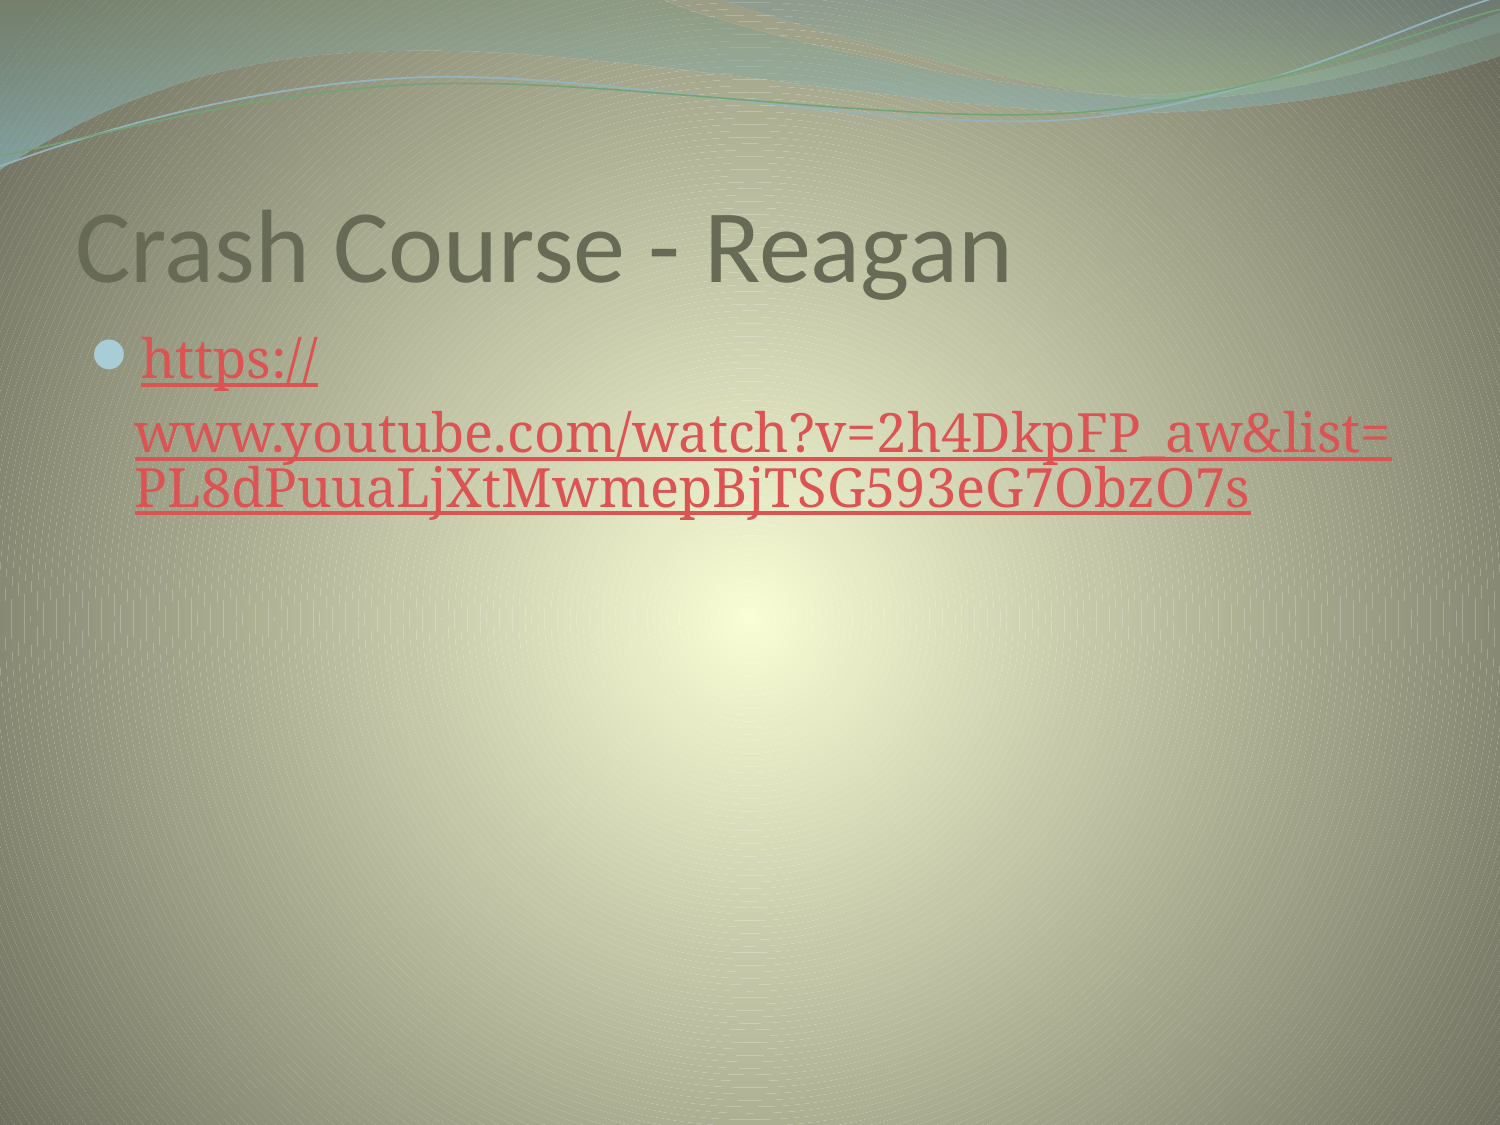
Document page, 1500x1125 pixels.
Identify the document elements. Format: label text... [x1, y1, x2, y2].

title Crash Course - Reagan [75, 115, 1425, 303]
list https://www.youtube.com/watch?v=2h4DkpFP_aw&list=PL8dPuuaLjXtMwmepBjTSG593eG7ObzO7s [75, 317, 1425, 1038]
